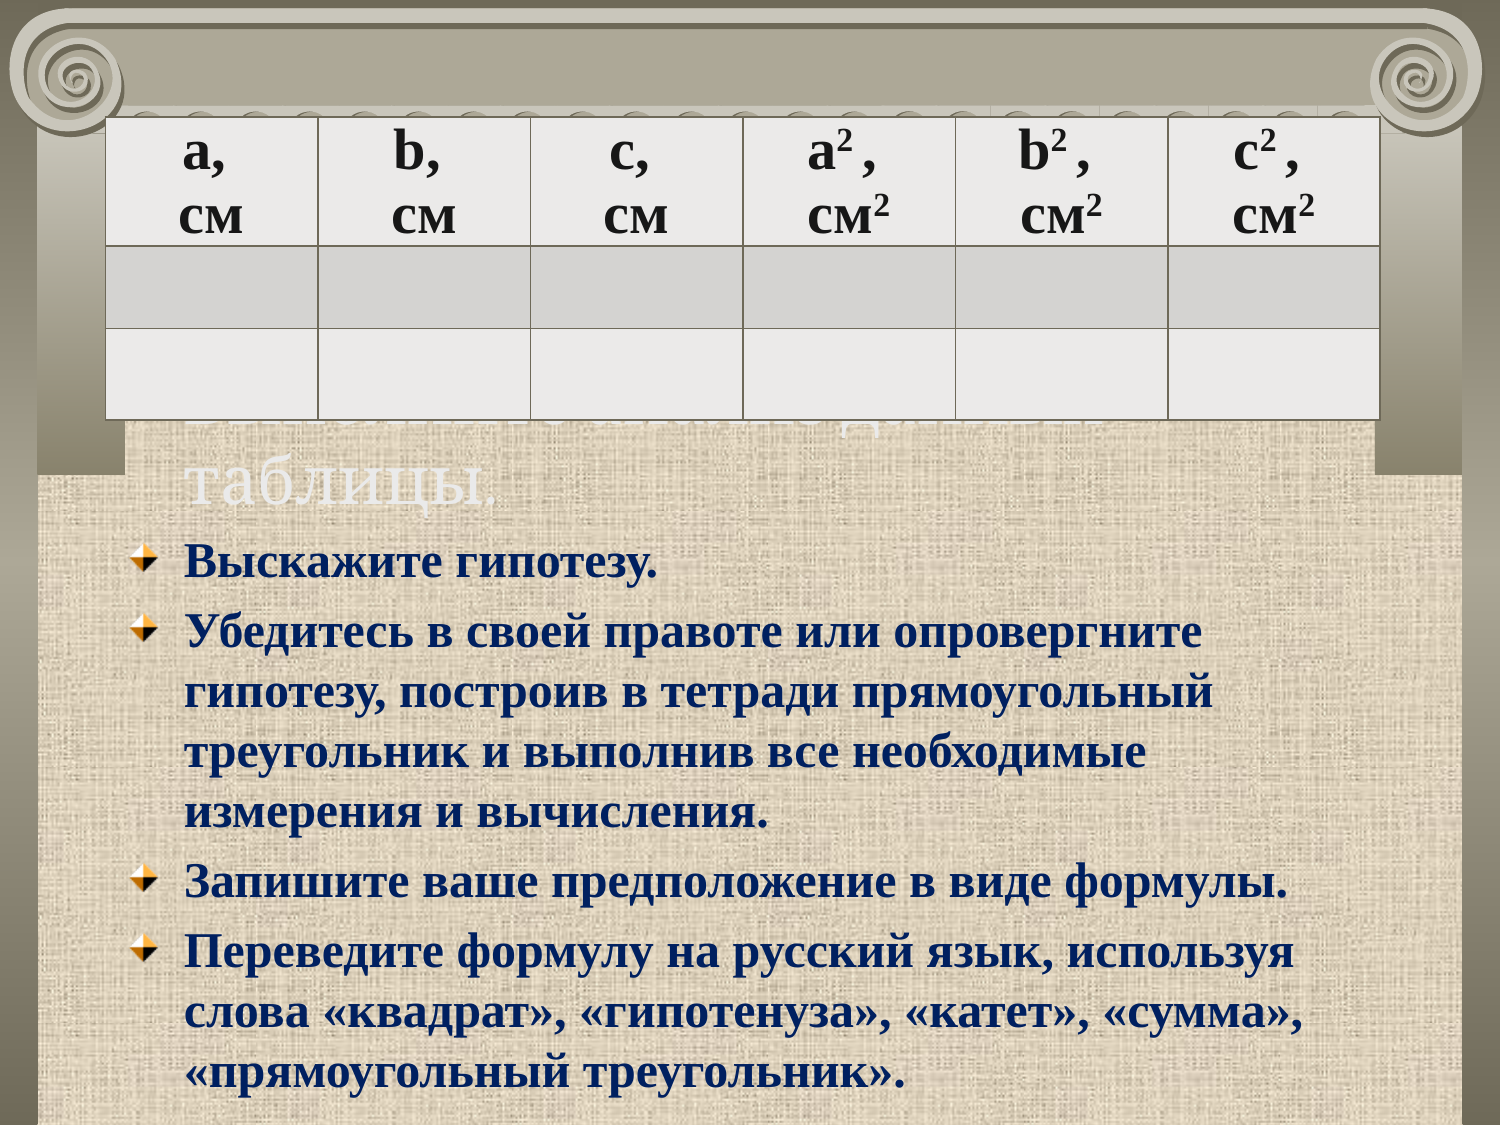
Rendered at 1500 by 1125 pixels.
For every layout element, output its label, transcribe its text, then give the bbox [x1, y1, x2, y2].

picture [127, 541, 160, 574]
table_cell [531, 247, 742, 328]
table_cell [531, 329, 742, 419]
table_header а2 , см2 [744, 118, 955, 245]
picture [127, 611, 160, 644]
table_header с, см [531, 118, 742, 245]
table_cell [319, 247, 530, 328]
table_cell [744, 329, 955, 419]
table_cell [1169, 247, 1379, 328]
table_cell [956, 329, 1167, 419]
table_cell [956, 247, 1167, 328]
table_header b2 , см2 [956, 118, 1167, 245]
picture [37, 126, 1463, 1125]
table_cell [744, 247, 955, 328]
table_cell [106, 247, 317, 328]
table_cell [1169, 329, 1379, 419]
list Выполните анализ данных таблицы. Выскажите гипотезу. Убедитесь в своей правоте или опровергните гипотезу, построив в тетради прямоугольный треугольник и выполнив все необходимые измерения и вычисления. Запишите ваше предположение в виде формулы. Переведите формулу на русский язык, используя слова «квадрат», «гипотенуза», «катет», «сумма», «прямоугольный треугольник». [112, 349, 1388, 1026]
table_header b, см [319, 118, 530, 245]
table_cell [106, 329, 317, 419]
picture [127, 931, 160, 964]
table_cell [319, 329, 530, 419]
table_header с2 , см2 [1169, 118, 1379, 245]
picture [127, 861, 160, 894]
table_header а, см [106, 118, 317, 245]
